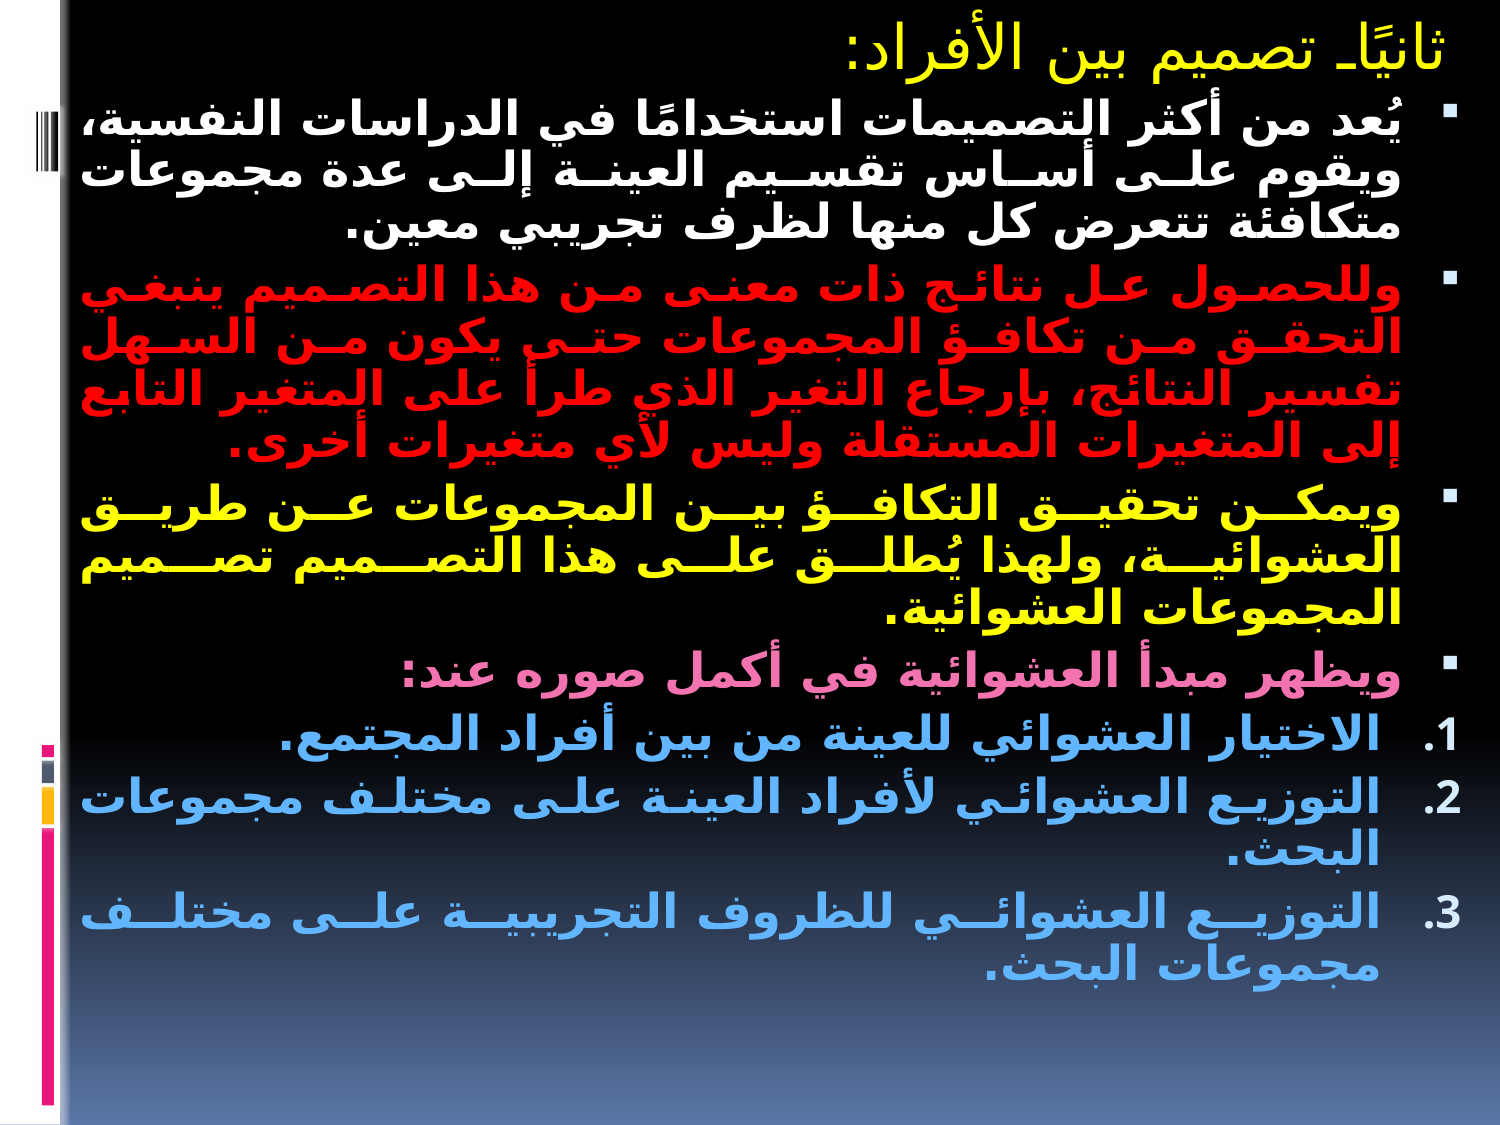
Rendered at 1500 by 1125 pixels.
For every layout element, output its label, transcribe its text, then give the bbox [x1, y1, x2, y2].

list ثانيًاـ تصميم بين الأفراد: يُعد من أكثر التصميمات استخدامًا في الدراسات النفسية، ويقوم على أساس تقسيم العينة إلى عدة مجموعات متكافئة تتعرض كل منها لظرف تجريبي معين. وللحصول عل نتائج ذات معنى من هذا التصميم ينبغي التحقق من تكافؤ المجموعات حتى يكون من السهل تفسير النتائج، بإرجاع التغير الذي طرأ على المتغير التابع إلى المتغيرات المستقلة وليس لأي متغيرات أخرى. ويمكن تحقيق التكافؤ بين المجموعات عن طريق العشوائية، ولهذا يُطلق على هذا التصميم تصميم المجموعات العشوائية. ويظهر مبدأ العشوائية في أكمل صوره عند: الاختيار العشوائي للعينة من بين أفراد المجتمع. التوزيع العشوائي لأفراد العينة على مختلف مجموعات البحث. التوزيع العشوائي للظروف التجريبية على مختلف مجموعات البحث. [64, 0, 1471, 1094]
